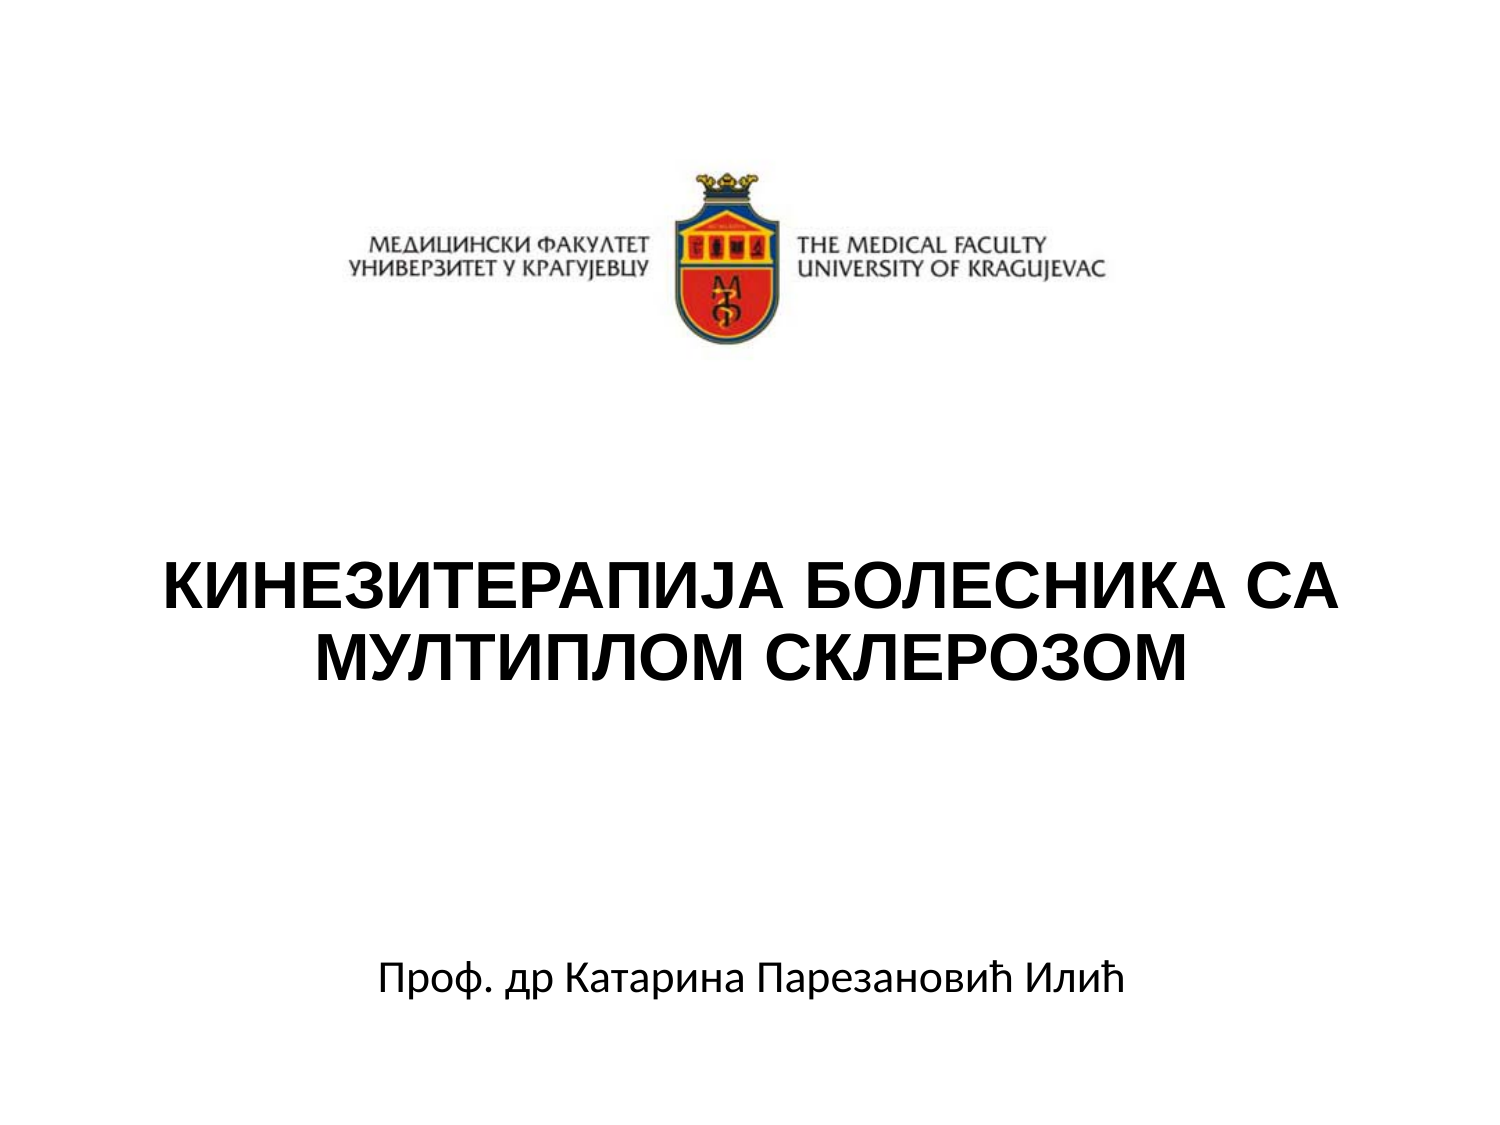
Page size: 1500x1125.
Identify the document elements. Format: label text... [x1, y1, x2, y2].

text_box Проф. др Катарина Парезановић Илић [302, 939, 1202, 1010]
text_box КИНЕЗИТЕРАПИЈА БОЛЕСНИКА СА МУЛТИПЛОМ СКЛЕРОЗОМ [114, 311, 1390, 703]
picture [292, 137, 1203, 377]
